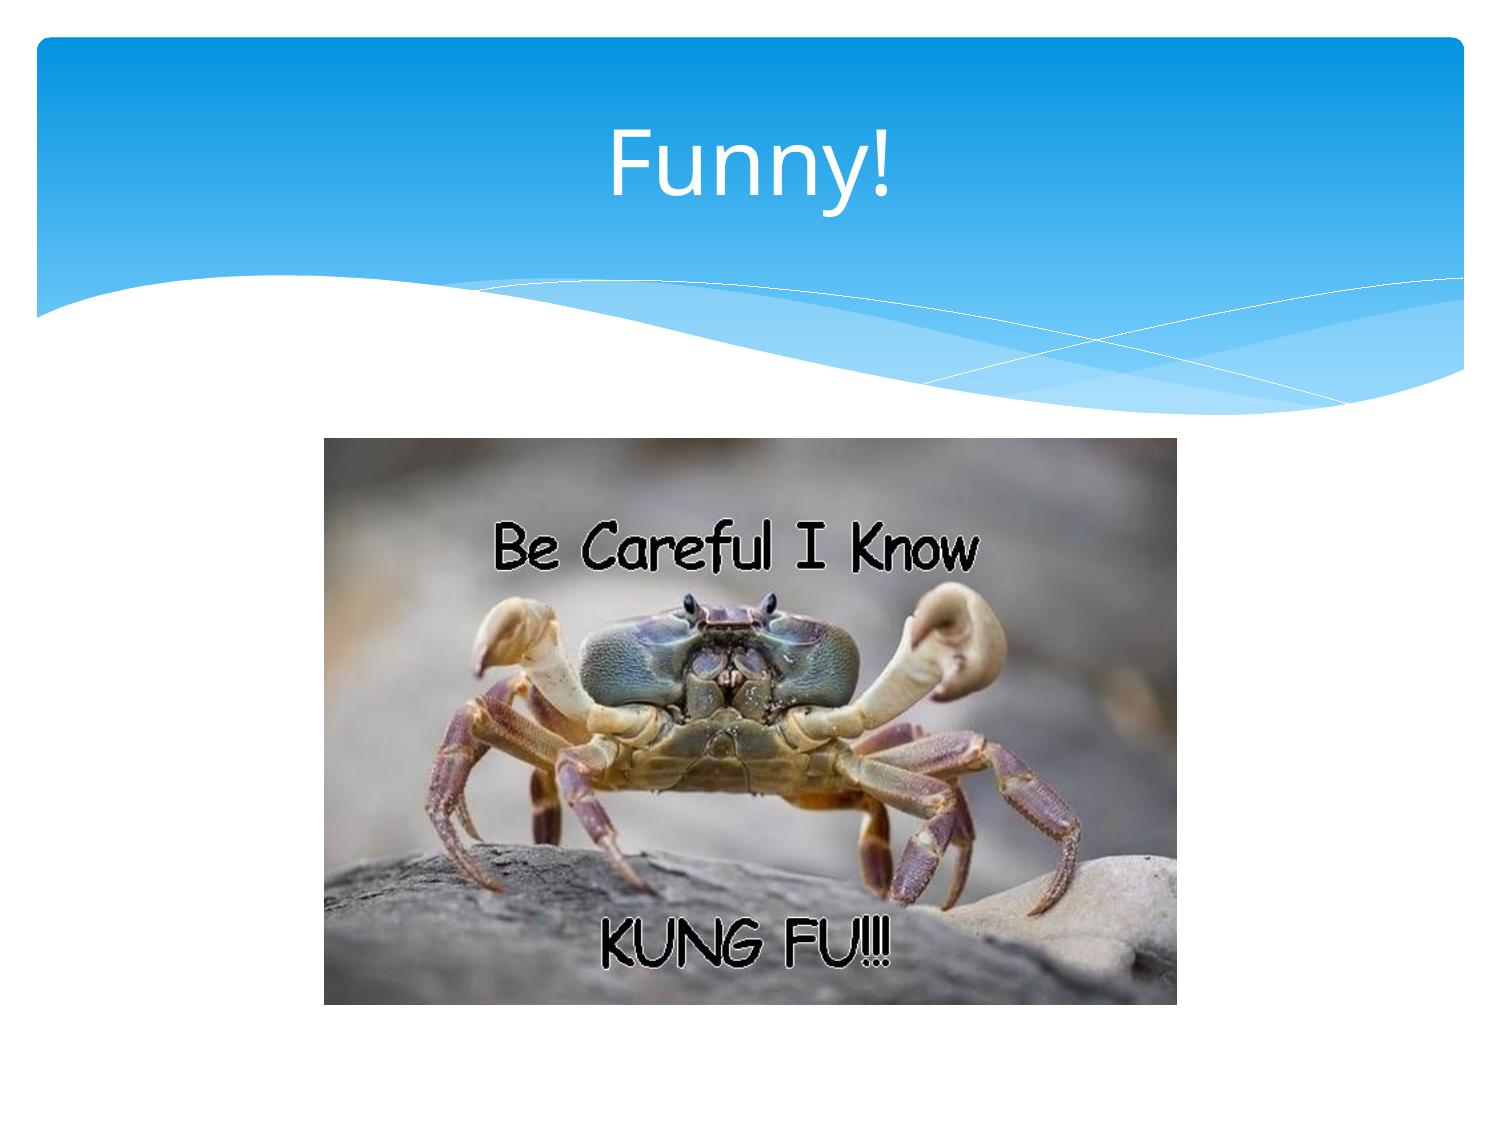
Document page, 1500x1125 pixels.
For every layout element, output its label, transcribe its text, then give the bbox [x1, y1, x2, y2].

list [324, 438, 1178, 1006]
title Funny! [75, 55, 1425, 261]
